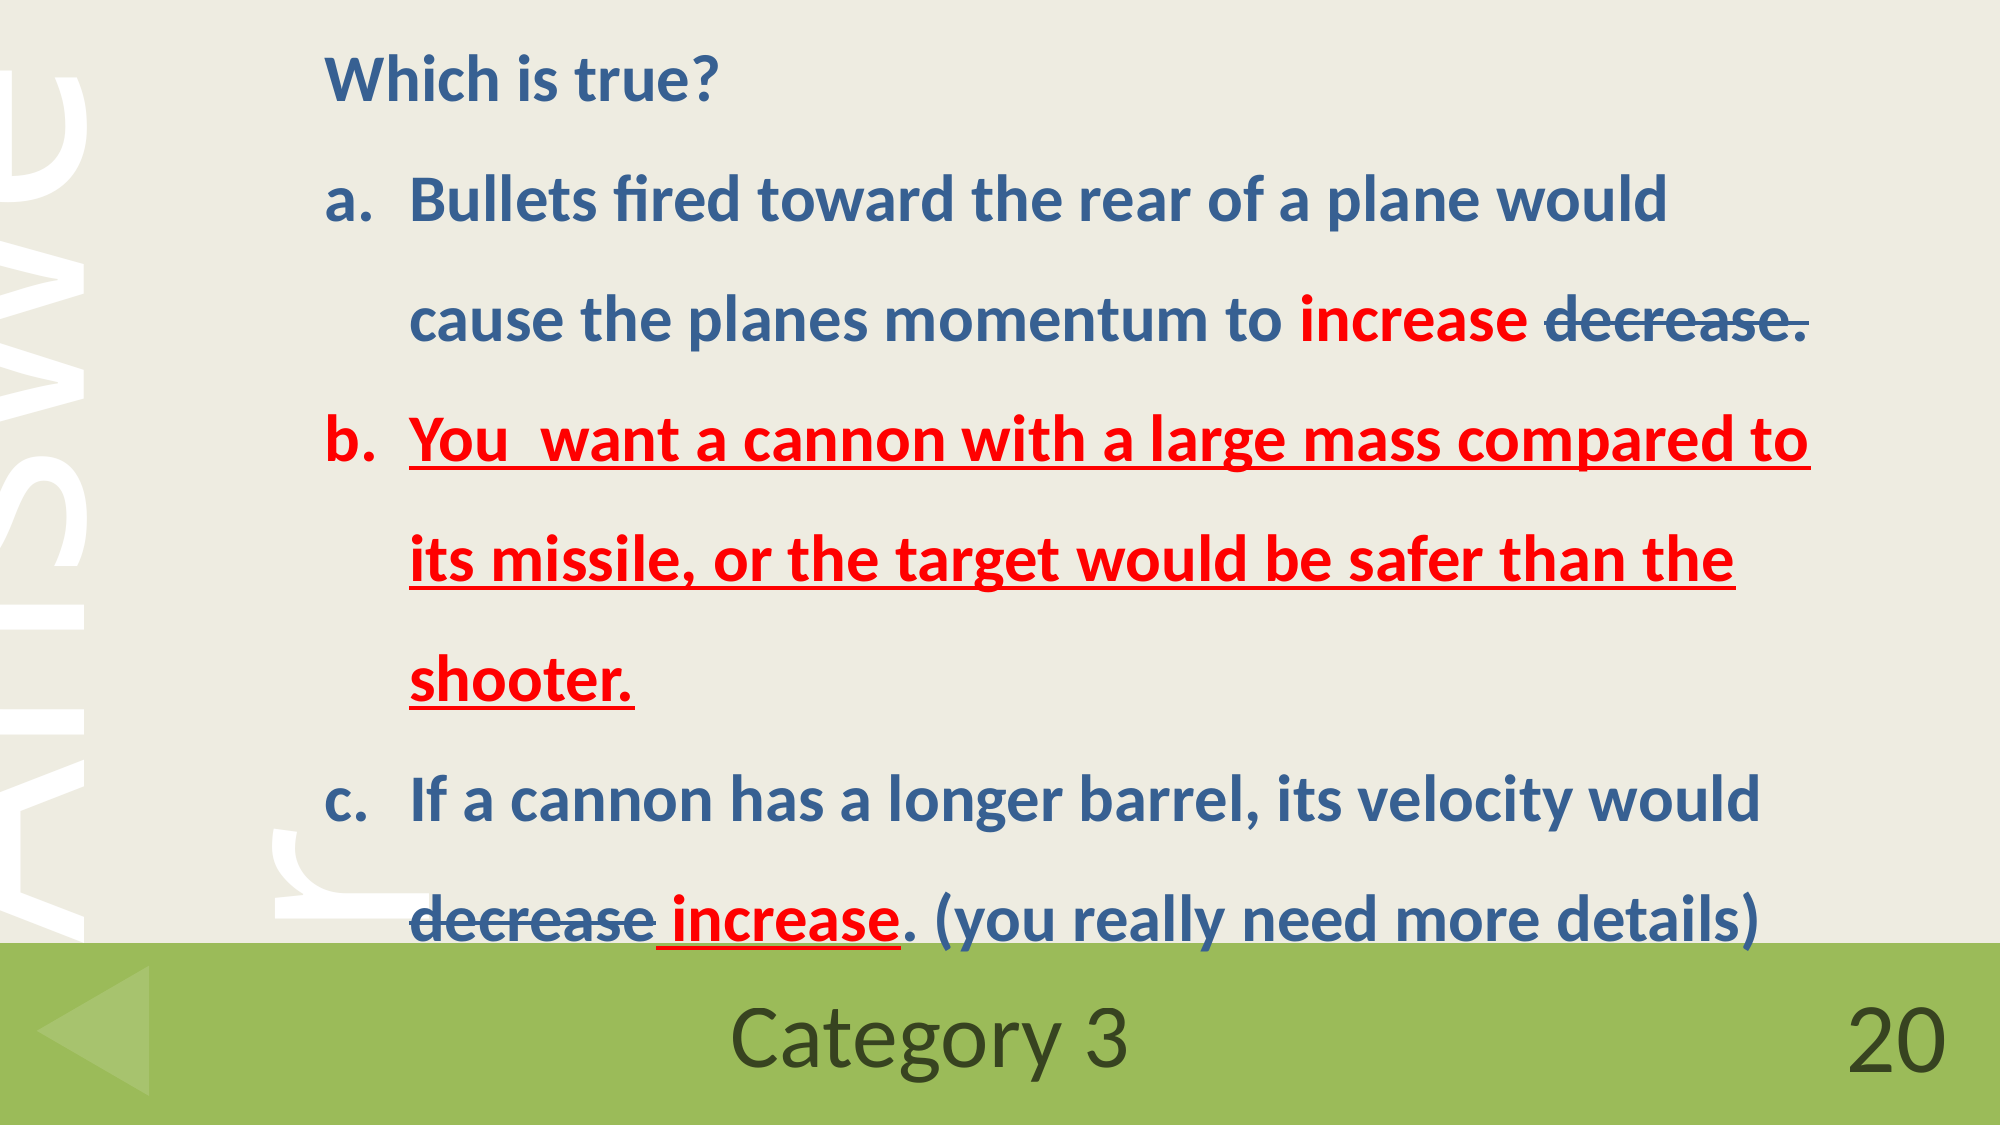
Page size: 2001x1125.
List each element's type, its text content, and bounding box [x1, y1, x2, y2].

list Which is true? Bullets fired toward the rear of a plane would cause the planes momentum to increase decrease. You want a cannon with a large mass compared to its missile, or the target would be safer than the shooter. If a cannon has a longer barrel, its velocity would decrease increase. (you really need more details) [309, 80, 1850, 870]
list 20 [1831, 967, 1963, 1097]
title Category 3 [30, 937, 1831, 1125]
